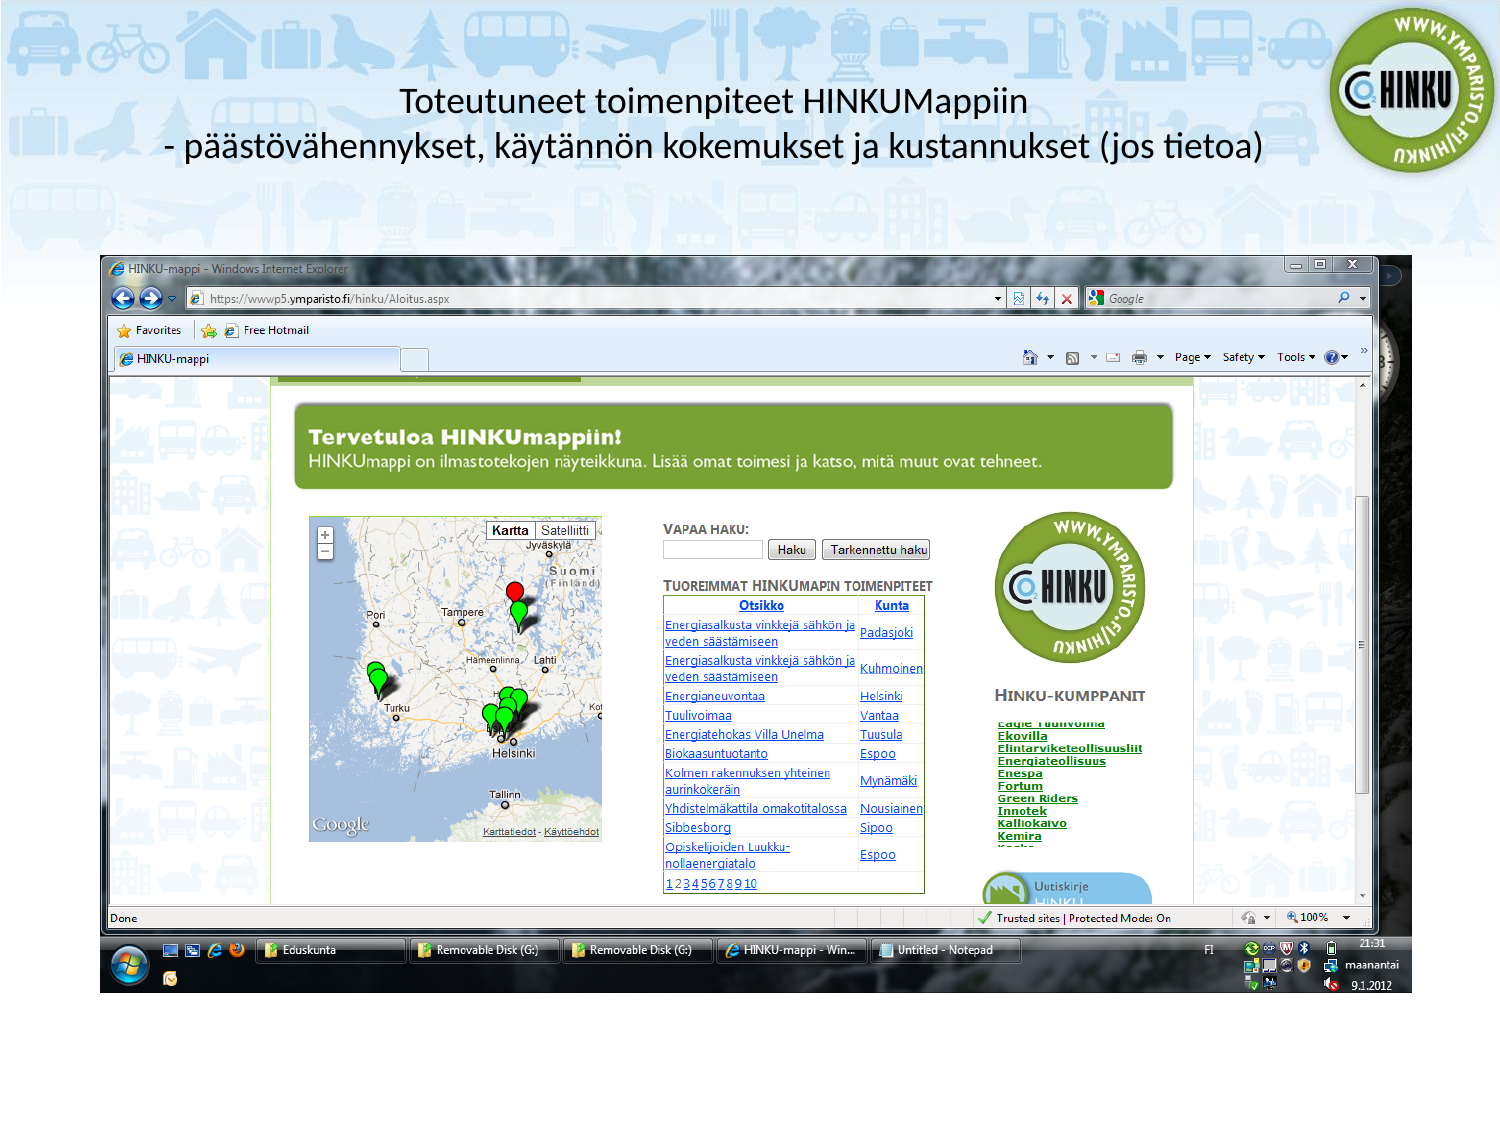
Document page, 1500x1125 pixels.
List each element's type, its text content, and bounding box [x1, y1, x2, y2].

title Toteutuneet toimenpiteet HINKUMappiin - päästövähennykset, käytännön kokemukset ja kustannukset (jos tietoa) [76, 0, 1353, 242]
picture [0, 0, 1500, 1125]
